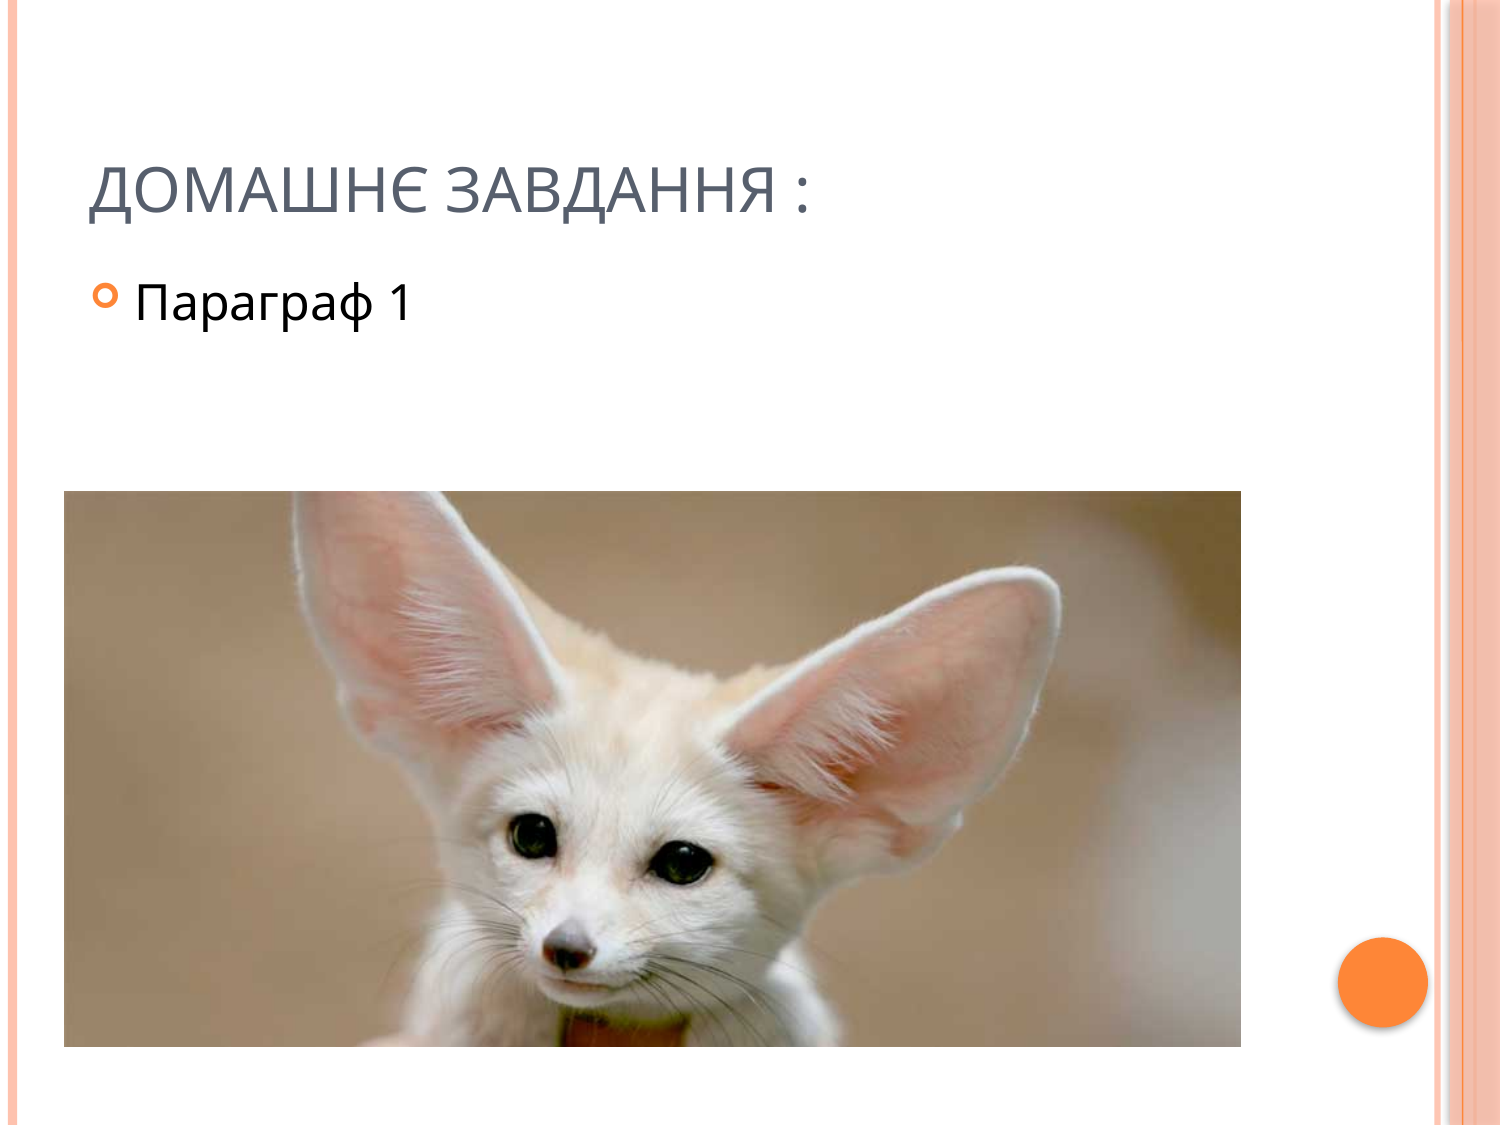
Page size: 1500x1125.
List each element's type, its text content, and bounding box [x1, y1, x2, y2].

picture [64, 491, 1241, 1048]
title Домашнє завдання : [75, 45, 1300, 233]
list Параграф 1 [75, 262, 1300, 1062]
